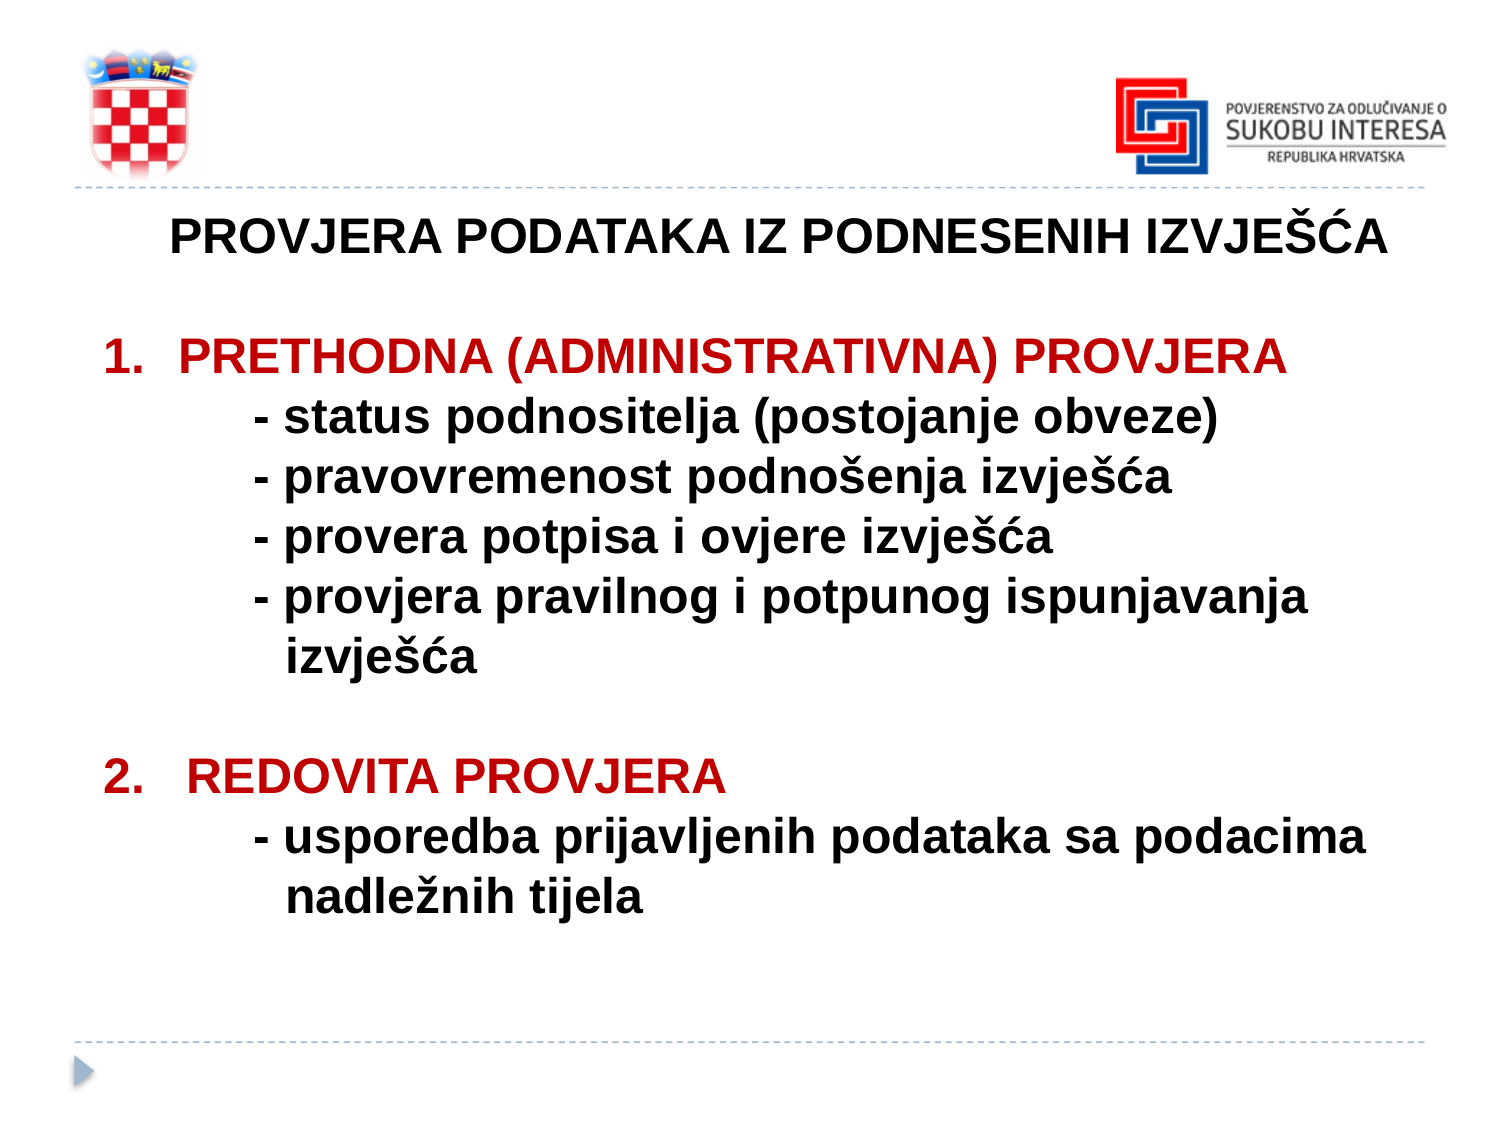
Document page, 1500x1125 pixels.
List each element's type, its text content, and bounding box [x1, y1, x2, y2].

text_box PROVJERA PODATAKA IZ PODNESENIH IZVJEŠĆA PRETHODNA (ADMINISTRATIVNA) PROVJERA - status podnositelja (postojanje obveze) - pravovremenost podnošenja izvješća - provera potpisa i ovjere izvješća - provjera pravilnog i potpunog ispunjavanja izvješća 2. REDOVITA PROVJERA - usporedba prijavljenih podataka sa podacima nadležnih tijela [88, 196, 1471, 991]
title [149, 30, 1500, 194]
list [75, 42, 208, 185]
picture [1115, 66, 1451, 185]
